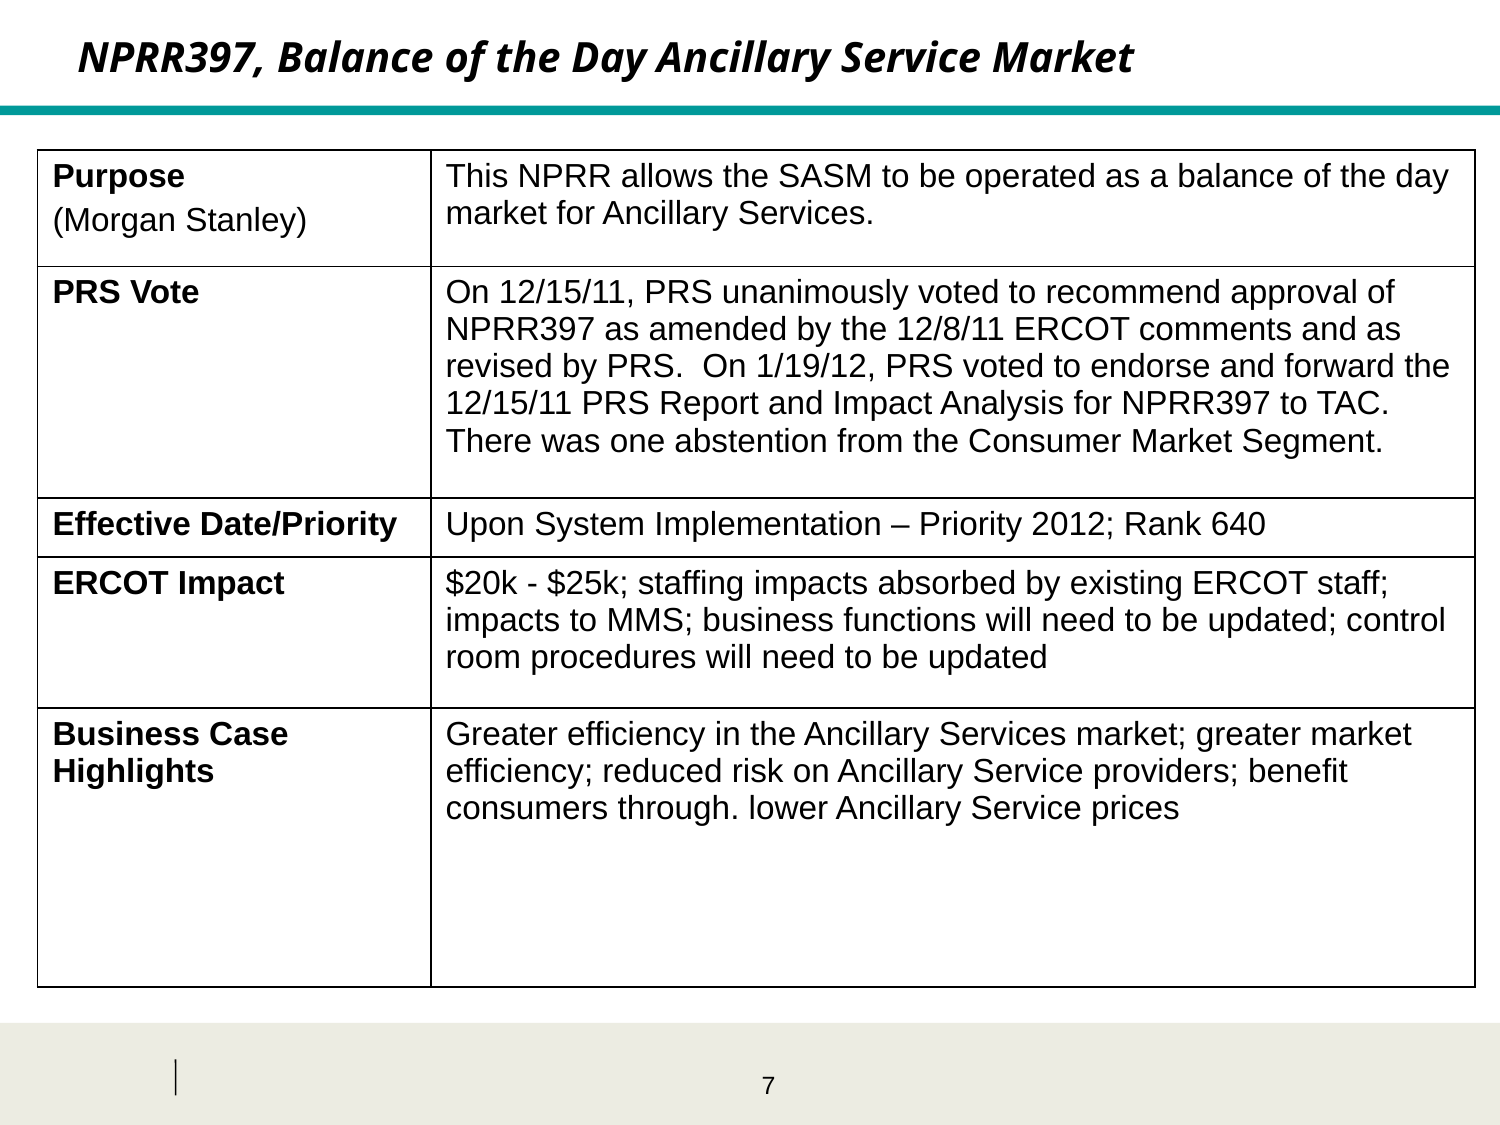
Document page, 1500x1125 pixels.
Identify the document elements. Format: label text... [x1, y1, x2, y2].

table_header This NPRR allows the SASM to be operated as a balance of the day market for Ancillary Services. [432, 151, 1474, 266]
table_cell Effective Date/Priority [38, 499, 430, 556]
title NPRR397, Balance of the Day Ancillary Service Market [62, 0, 1500, 113]
table_cell Greater efficiency in the Ancillary Services market; greater market efficiency; reduced risk on Ancillary Service providers; benefit consumers through. lower Ancillary Service prices [432, 709, 1474, 986]
table_cell Business Case Highlights [38, 709, 430, 986]
table_cell PRS Vote [38, 267, 430, 497]
table_cell ERCOT Impact [38, 558, 430, 707]
table_header Purpose (Morgan Stanley) [38, 151, 430, 266]
table_cell On 12/15/11, PRS unanimously voted to recommend approval of NPRR397 as amended by the 12/8/11 ERCOT comments and as revised by PRS. On 1/19/12, PRS voted to endorse and forward the 12/15/11 PRS Report and Impact Analysis for NPRR397 to TAC. There was one abstention from the Consumer Market Segment. [432, 267, 1474, 497]
table_cell Upon System Implementation – Priority 2012; Rank 640 [432, 499, 1474, 556]
table_cell $20k - $25k; staffing impacts absorbed by existing ERCOT staff; impacts to MMS; business functions will need to be updated; control room procedures will need to be updated [432, 558, 1474, 707]
